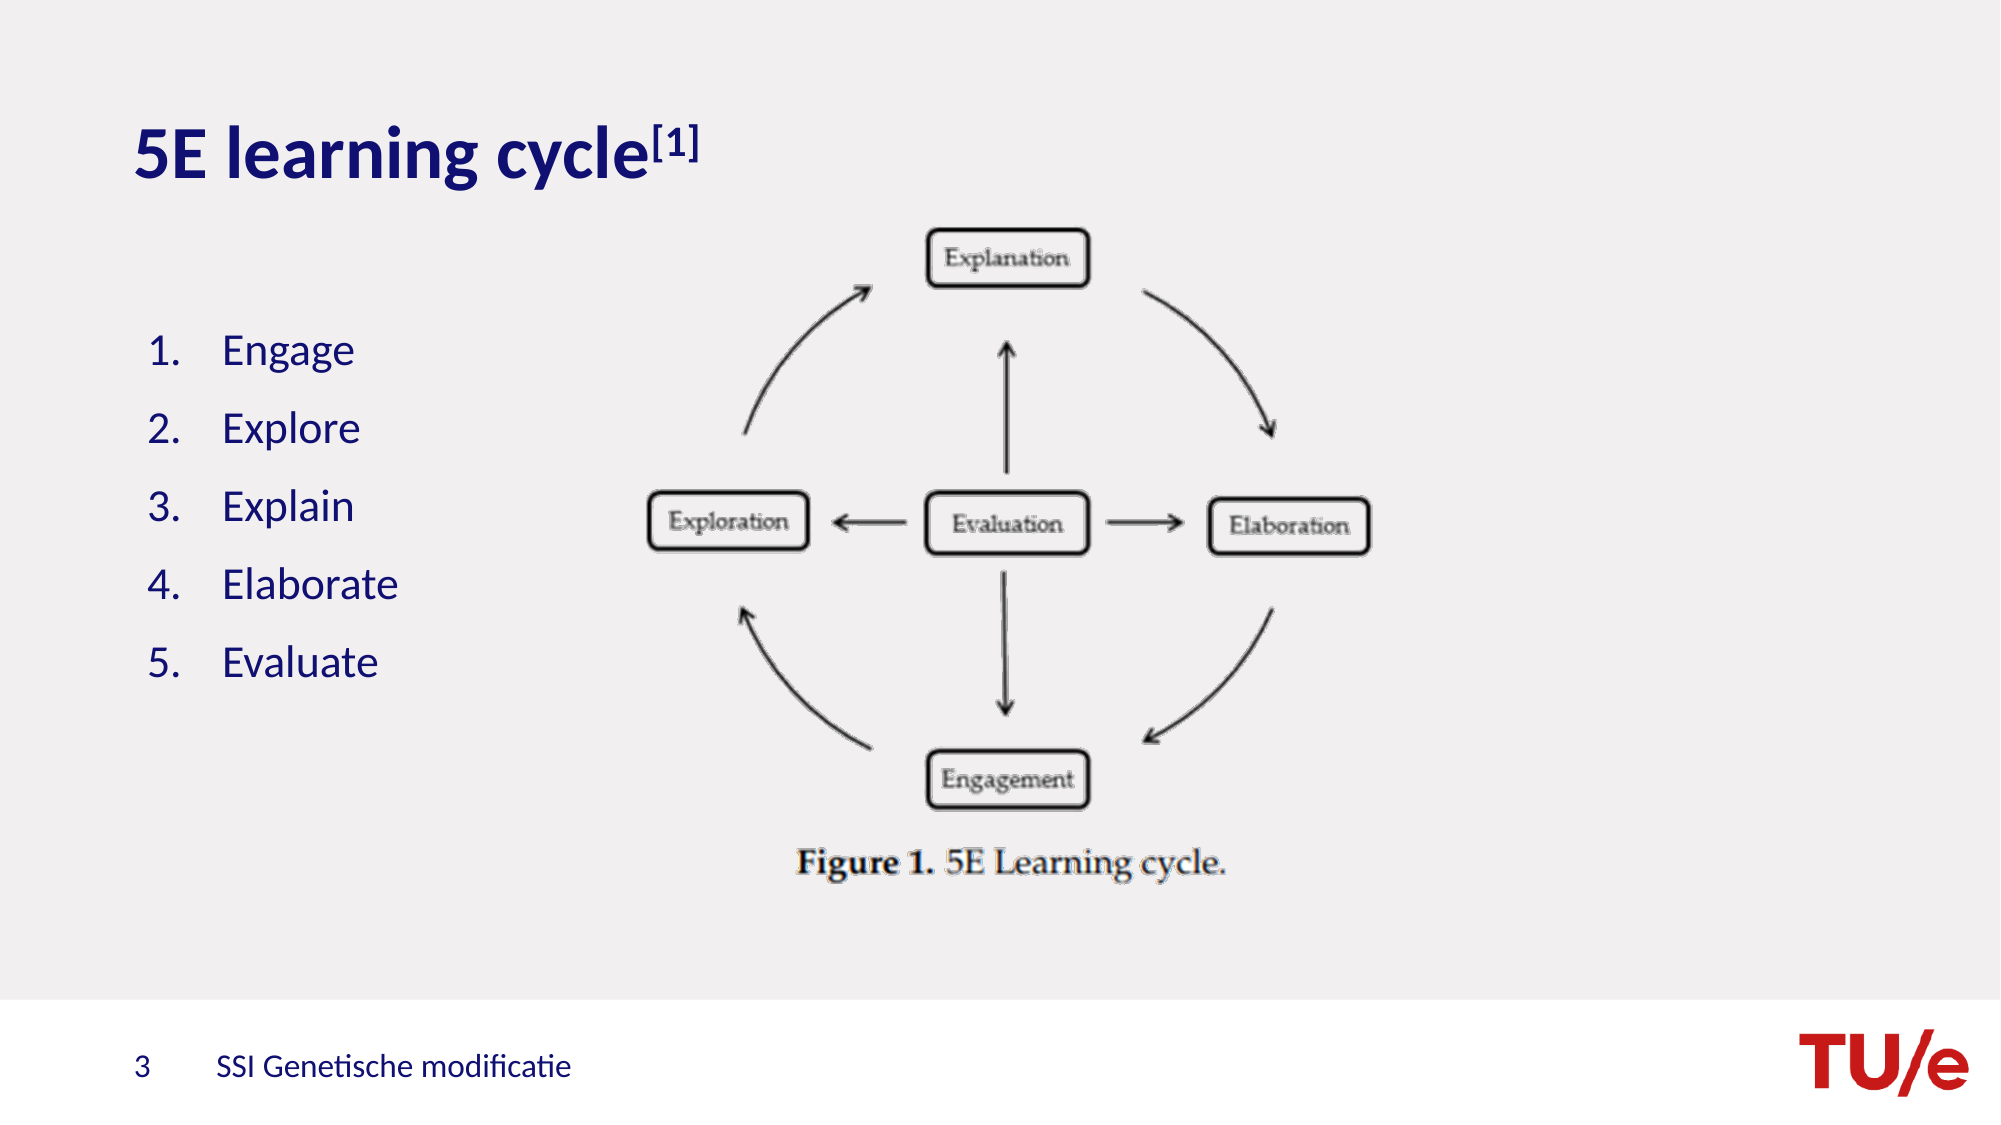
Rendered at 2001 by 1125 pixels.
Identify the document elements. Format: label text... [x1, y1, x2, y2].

list Engage Explore Explain Elaborate Evaluate [147, 319, 1726, 1044]
picture [577, 195, 1399, 899]
footer SSI Genetische modificatie [216, 1043, 1689, 1121]
picture [1782, 1012, 1985, 1113]
slide_number 3 [133, 1044, 266, 1121]
title 5E learning cycle[1] [133, 119, 1867, 206]
